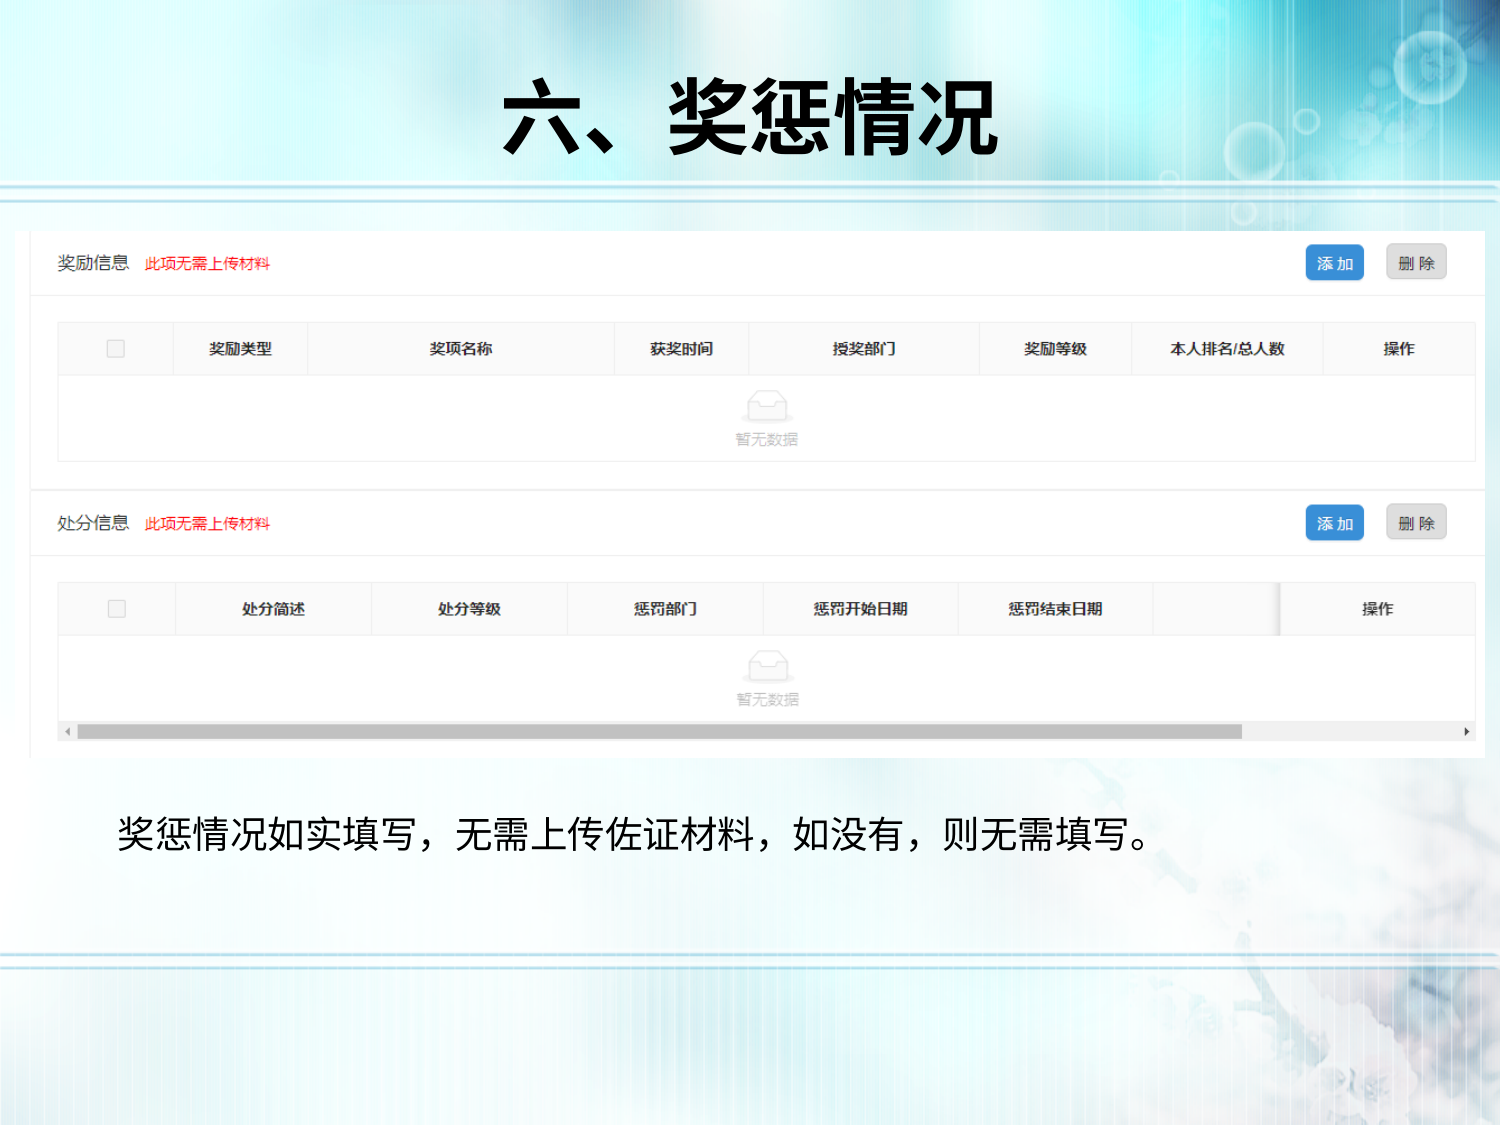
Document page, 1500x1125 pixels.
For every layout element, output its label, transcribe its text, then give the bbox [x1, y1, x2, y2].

picture [0, 0, 1500, 1125]
text_box 奖惩情况如实填写，无需上传佐证材料，如没有，则无需填写。 [103, 803, 1457, 864]
title 六、奖惩情况 [74, 45, 1426, 185]
